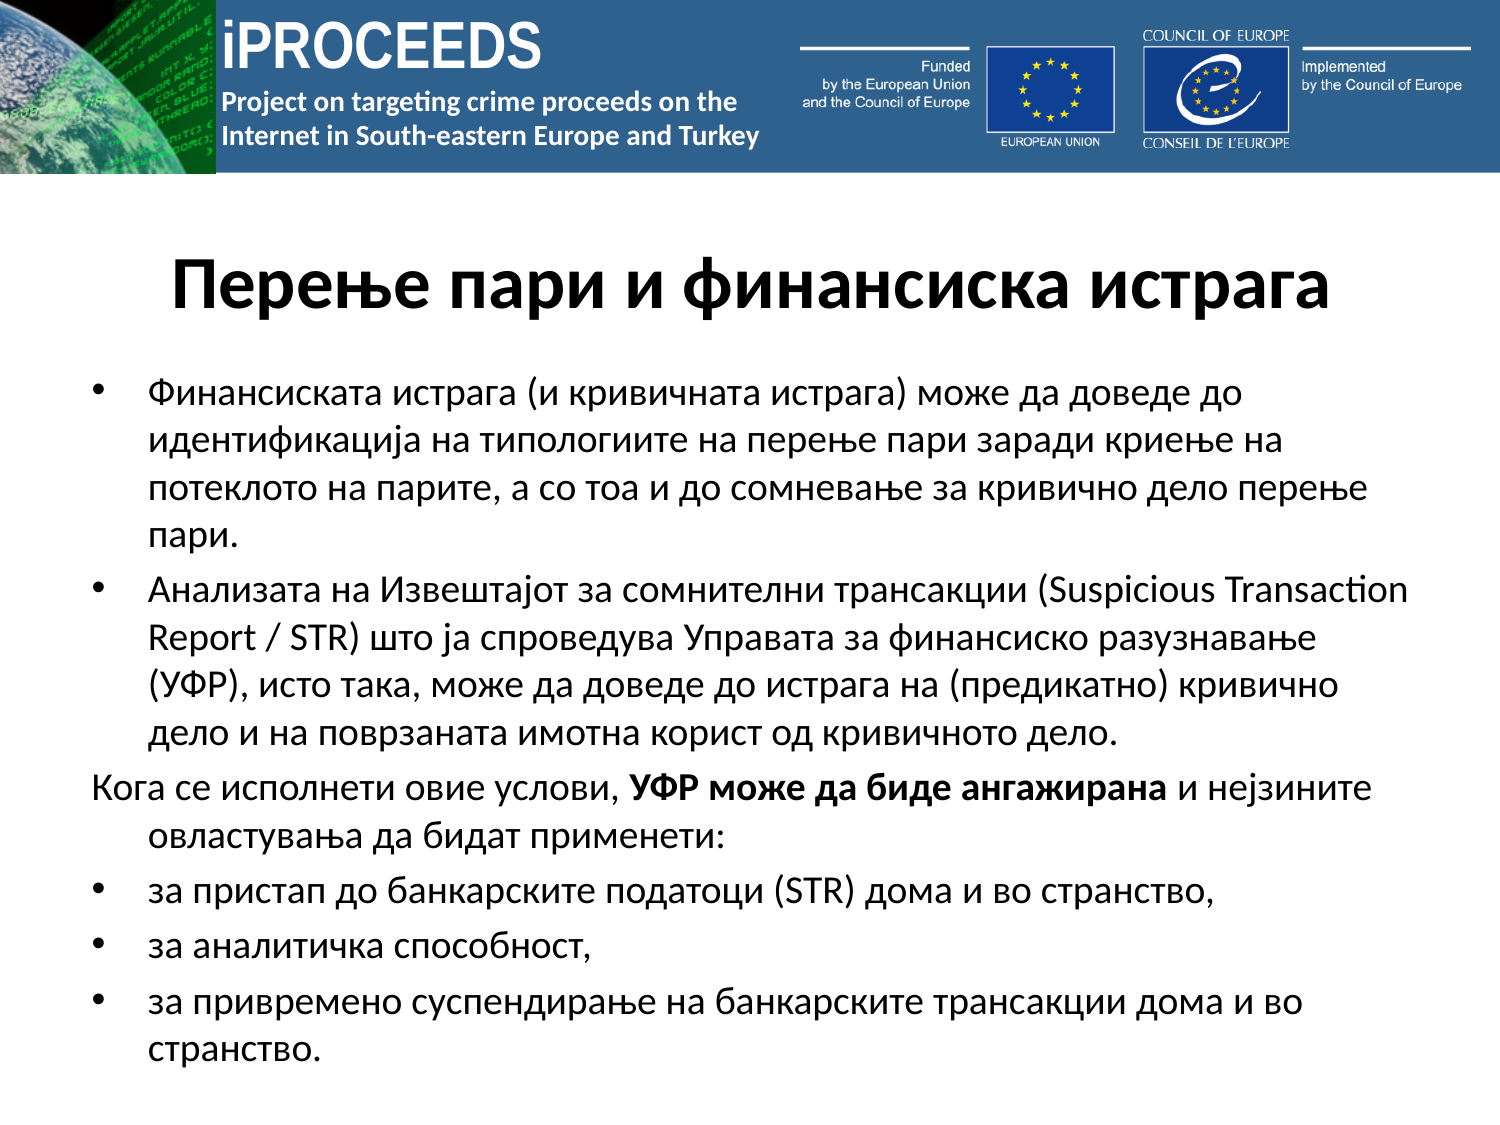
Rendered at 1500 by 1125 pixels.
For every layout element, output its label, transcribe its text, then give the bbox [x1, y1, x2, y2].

list Финансиската истрага (и кривичната истрага) може да доведе до идентификација на типологиите на перење пари заради криење на потеклото на парите, а со тоа и до сомневање за кривично дело перење пари. Анализата на Извештајот за сомнителни трансакции (Suspicious Transaction Report / STR) што ја спроведува Управата за финансиско разузнавање (УФР), исто така, може да доведе до истрага на (предикатно) кривично дело и на поврзаната имотна корист од кривичното дело. Кога се исполнети овие услови, УФР може да биде ангажирана и нејзините овластувања да бидат применети: за пристап до банкарските податоци (STR) дома и во странство, за аналитичка способност, за привремено суспендирање на банкарските трансакции дома и во странство. [76, 302, 1427, 991]
title Перење пари и финансиска истрага [76, 172, 1427, 302]
picture [800, 30, 1471, 148]
picture [0, 0, 216, 174]
